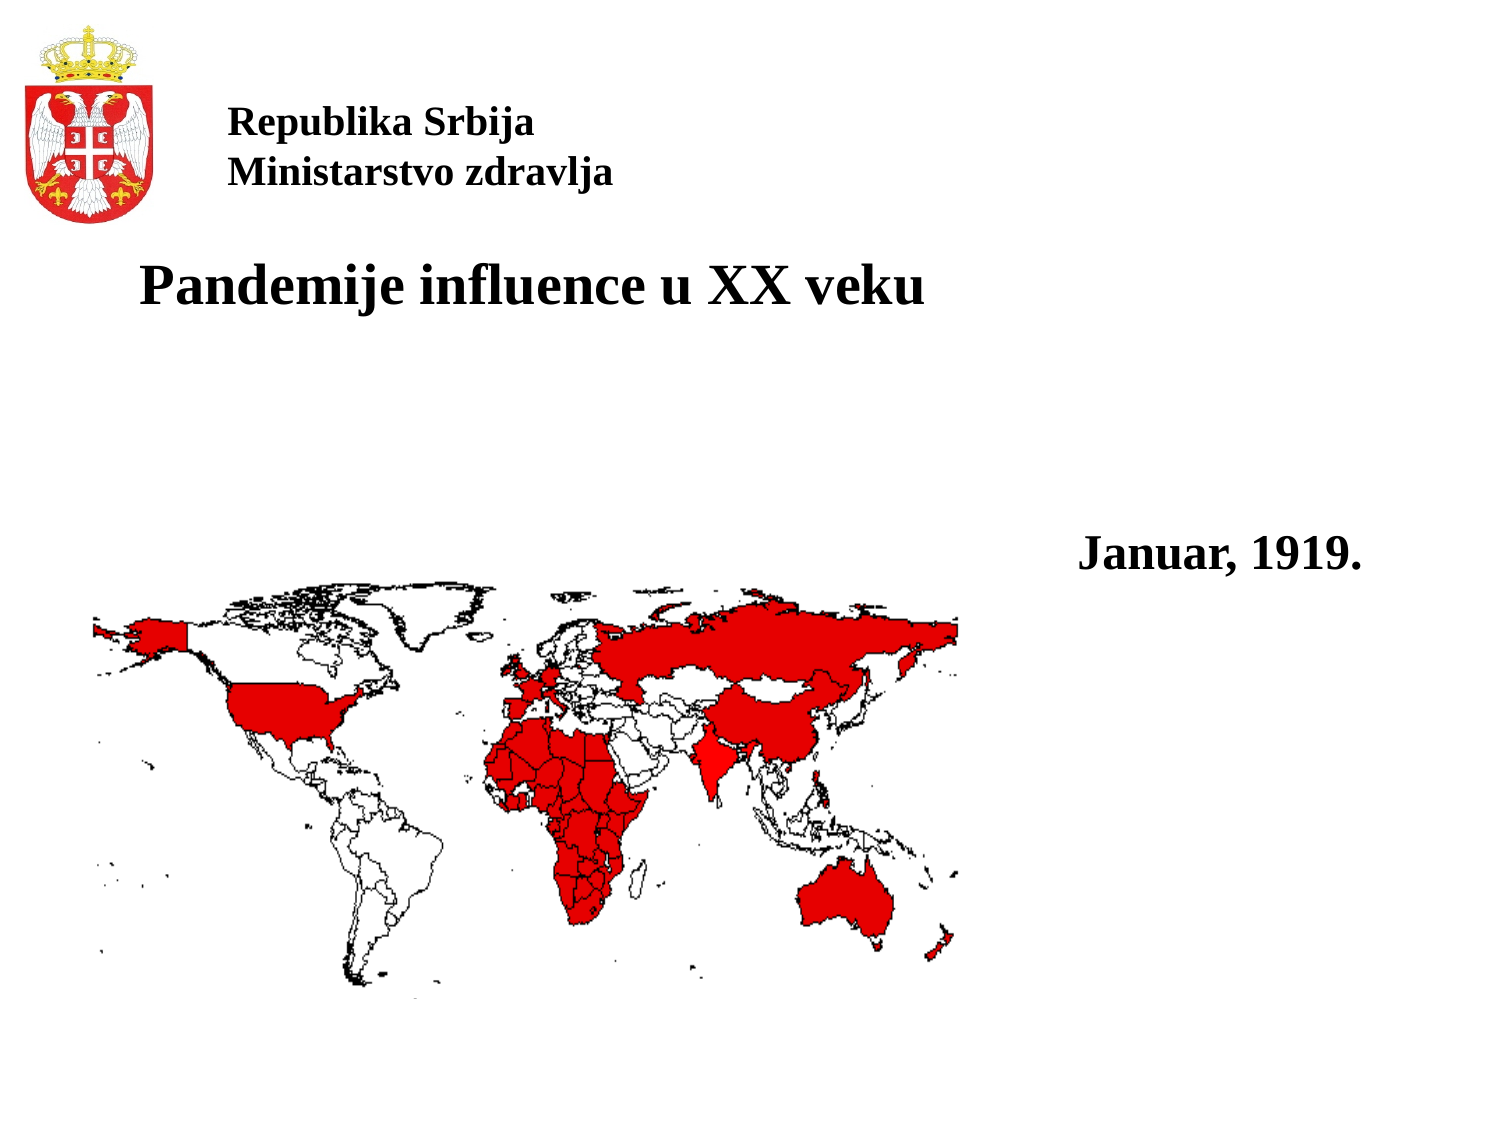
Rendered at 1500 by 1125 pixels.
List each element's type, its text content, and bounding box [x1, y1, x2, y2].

picture [24, 24, 155, 226]
text_box Republika Srbija Ministarstvo zdravlja [212, 50, 1450, 238]
text_box Januar, 1919. [1062, 512, 1425, 588]
picture [49, 387, 1001, 1000]
text_box Pandemije influence u XX veku [124, 212, 1324, 350]
